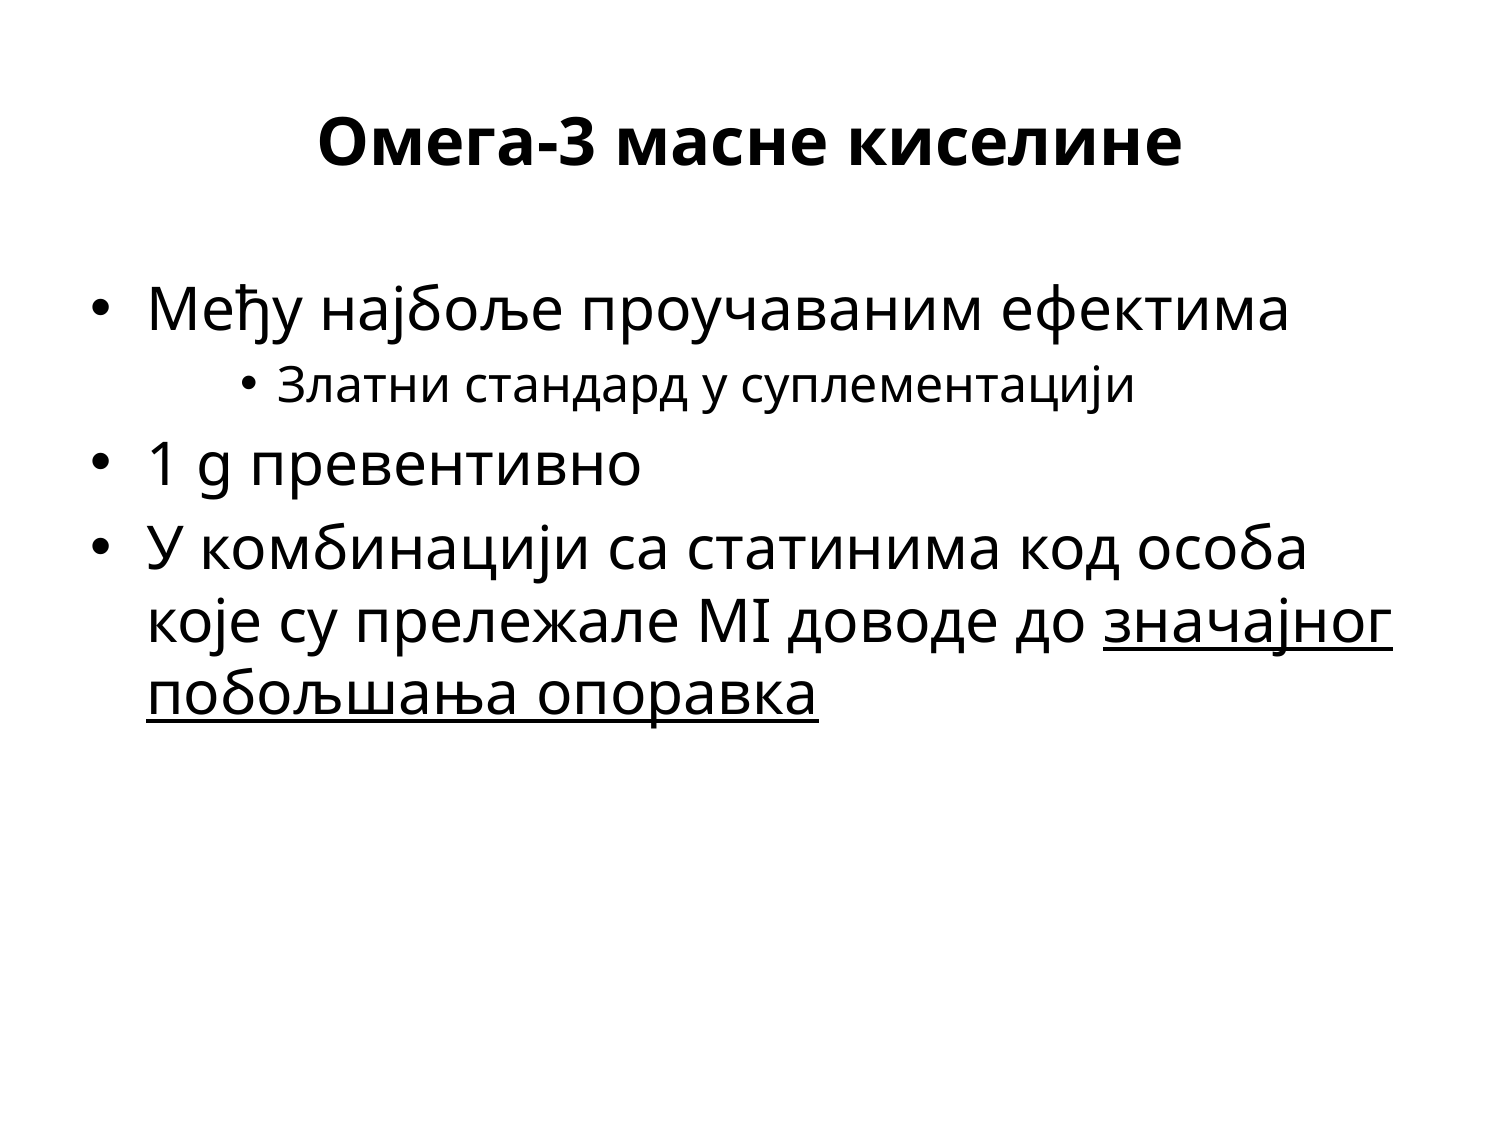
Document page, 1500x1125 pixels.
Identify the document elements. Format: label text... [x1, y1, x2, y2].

title Омега-3 масне киселине [75, 45, 1425, 233]
list Међу најбоље проучаваним ефектима Златни стандард у суплементацији 1 g превентивно У комбинацији са статинима код особа које су прележале MI доводе до значајног побољшања опоравка [75, 262, 1425, 1005]
